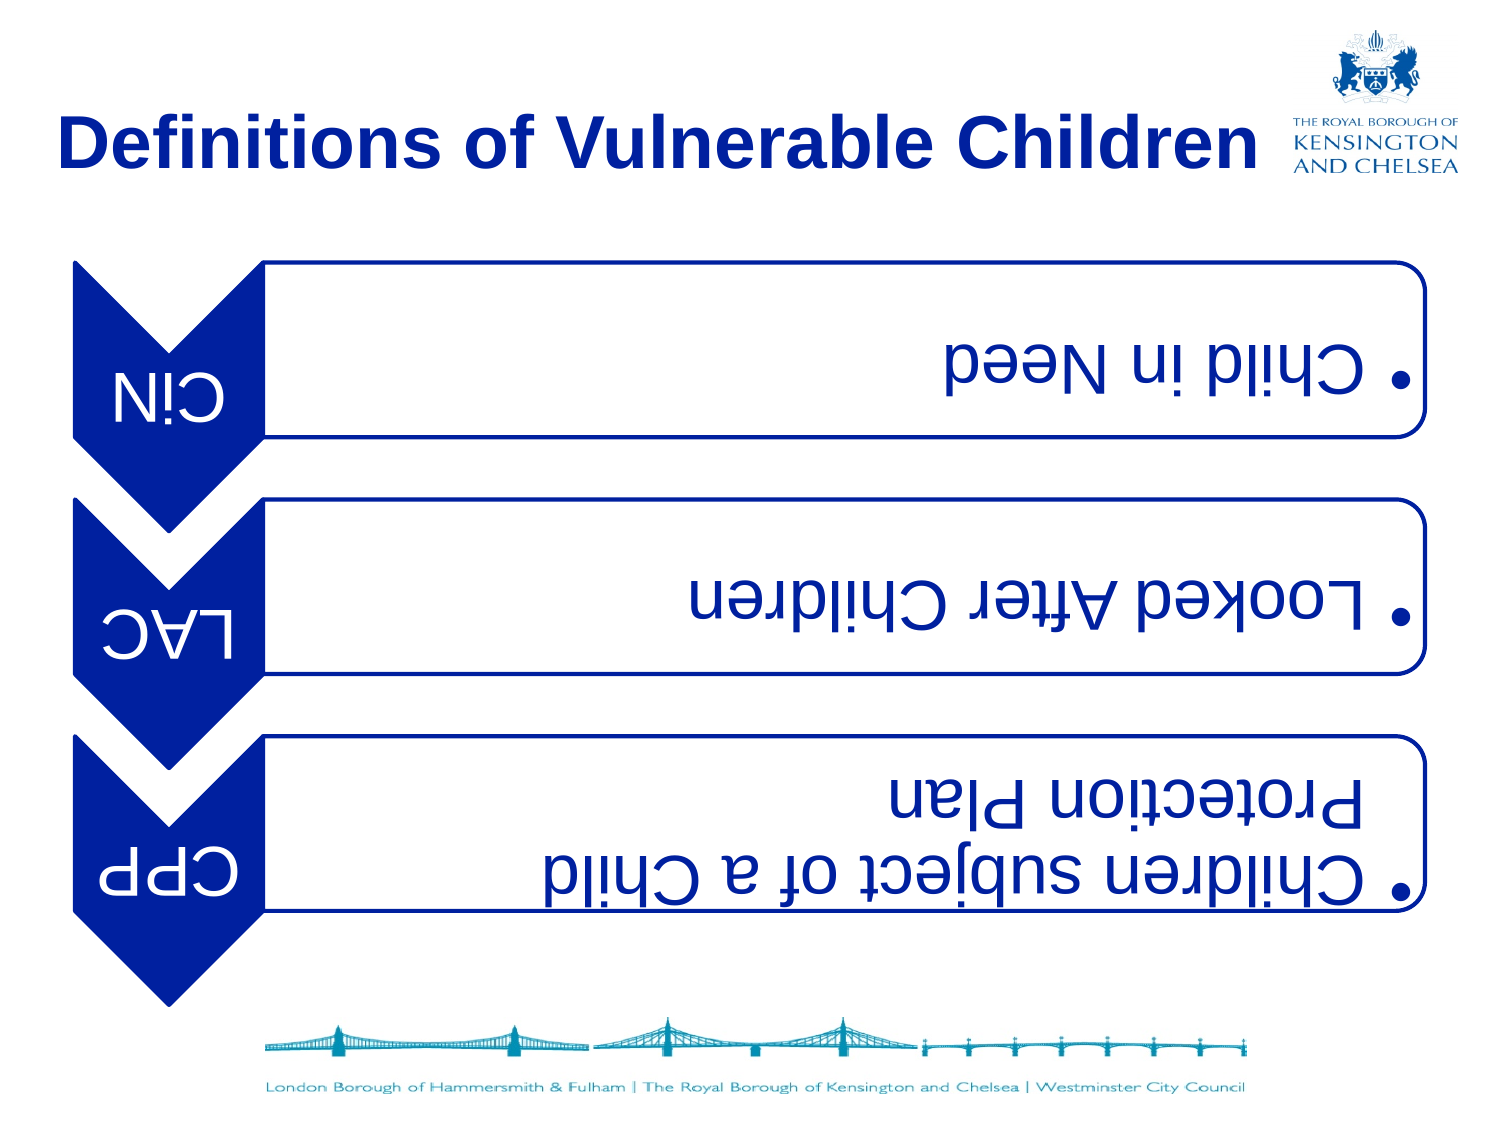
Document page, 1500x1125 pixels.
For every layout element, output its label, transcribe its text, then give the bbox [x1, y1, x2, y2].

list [74, 262, 1426, 1006]
title Definitions of Vulnerable Children [41, 45, 1425, 233]
picture [1293, 30, 1458, 173]
picture [265, 1017, 1247, 1095]
